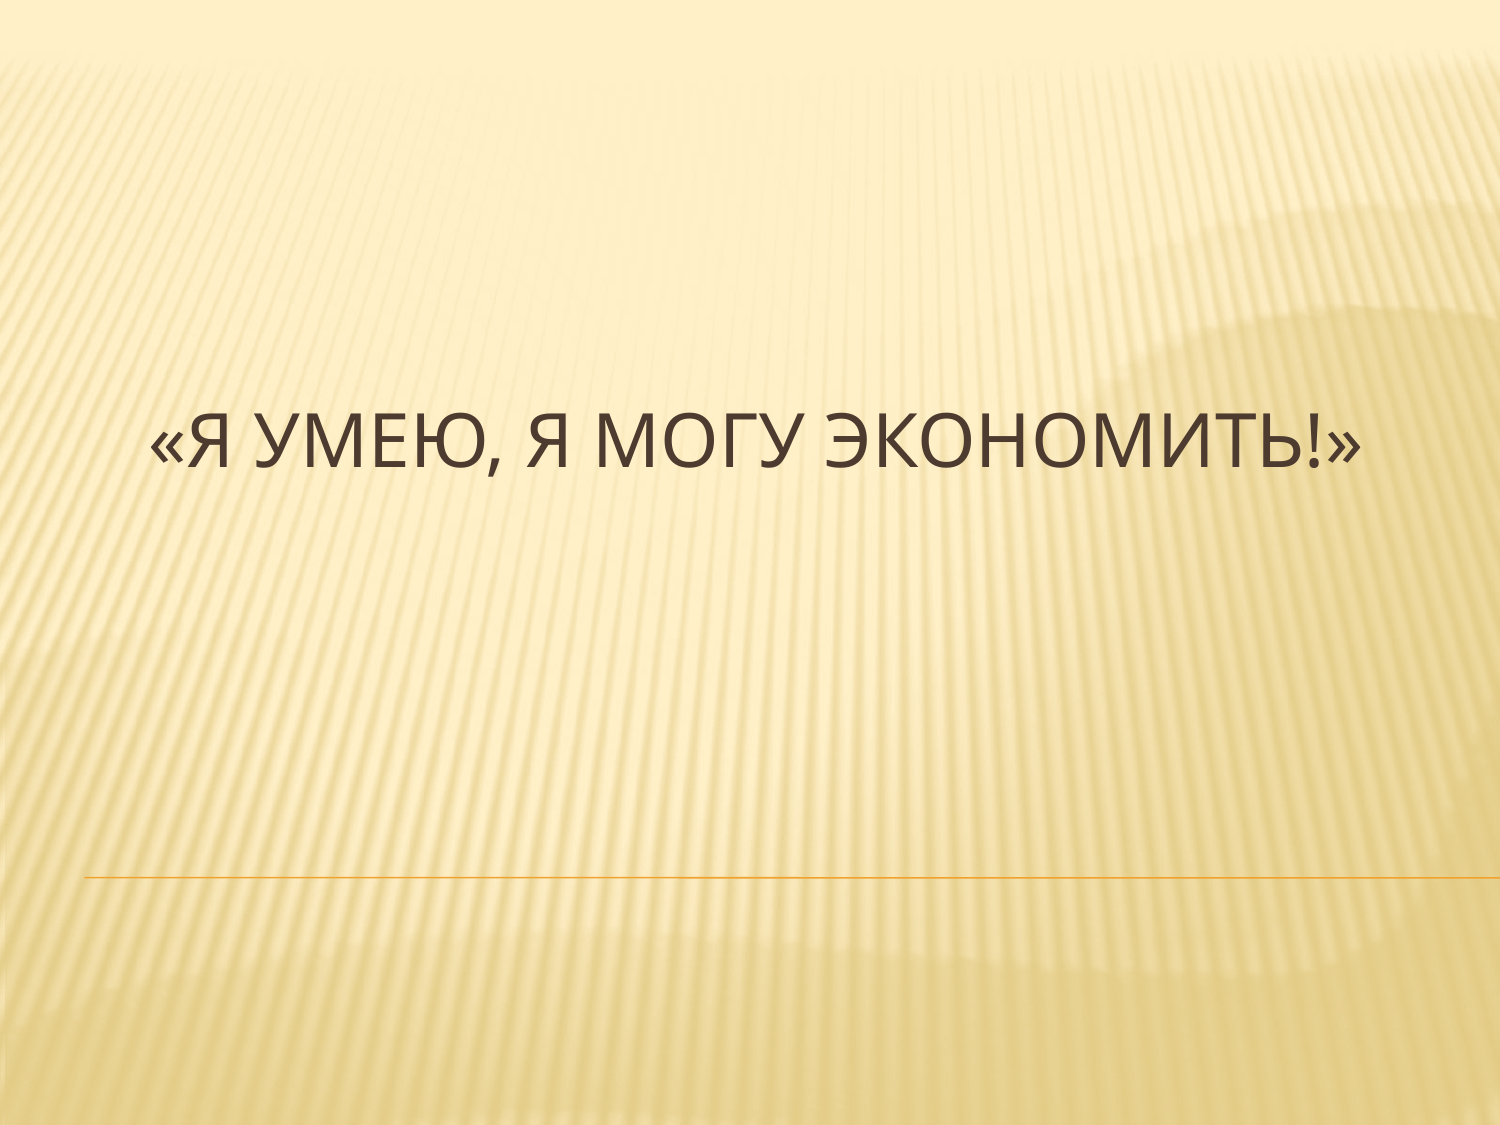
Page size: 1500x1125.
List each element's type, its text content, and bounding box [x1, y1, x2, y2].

title «Я умею, я могу экономить!» [62, 385, 1450, 997]
